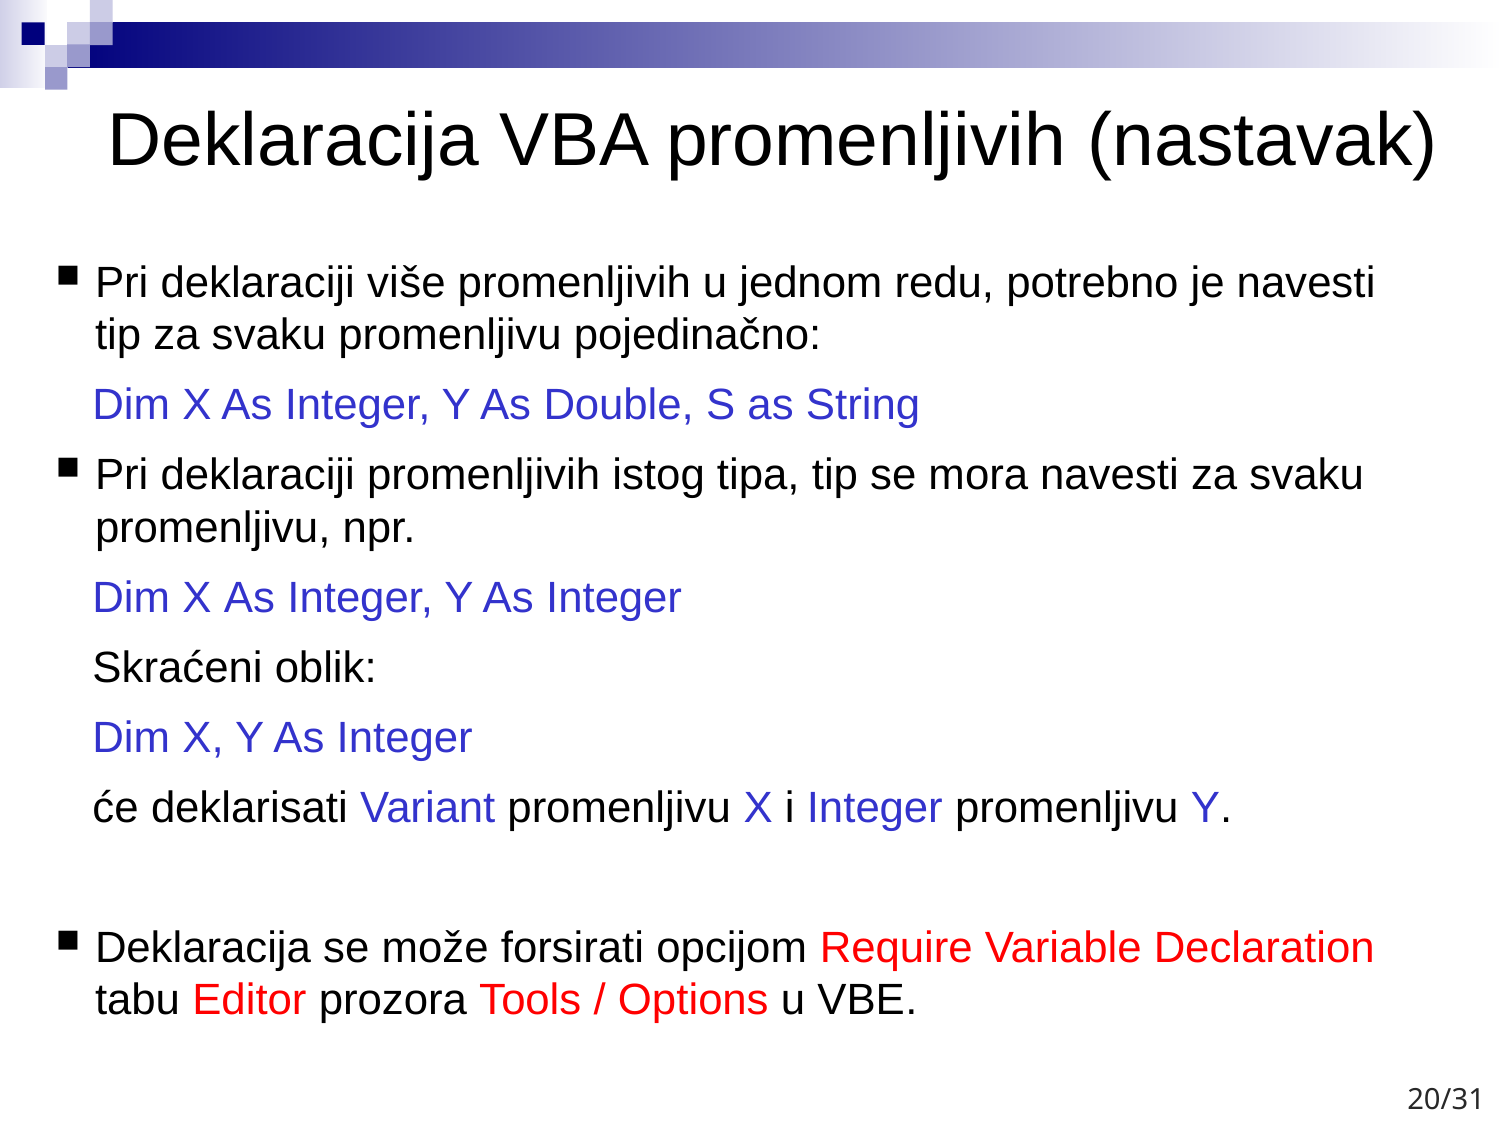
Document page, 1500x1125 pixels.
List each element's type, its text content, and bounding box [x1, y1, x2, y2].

list Pri deklaraciji više promenljivih u jednom redu, potrebno je navesti tip za svaku promenljivu pojedinačno: Dim X As Integer, Y As Double, S as String Pri deklaraciji promenljivih istog tipa, tip se mora navesti za svaku promenljivu, npr. Dim X As Integer, Y As Integer Skraćeni oblik: Dim X, Y As Integer će deklarisati Variant promenljivu X i Integer promenljivu Y. Deklaracija se može forsirati opcijom Require Variable Declaration tabu Editor prozora Tools / Options u VBE. [46, 246, 1443, 868]
text_box 20/31 [1374, 1072, 1500, 1123]
title Deklaracija VBA promenljivih (nastavak) [92, 75, 1477, 197]
